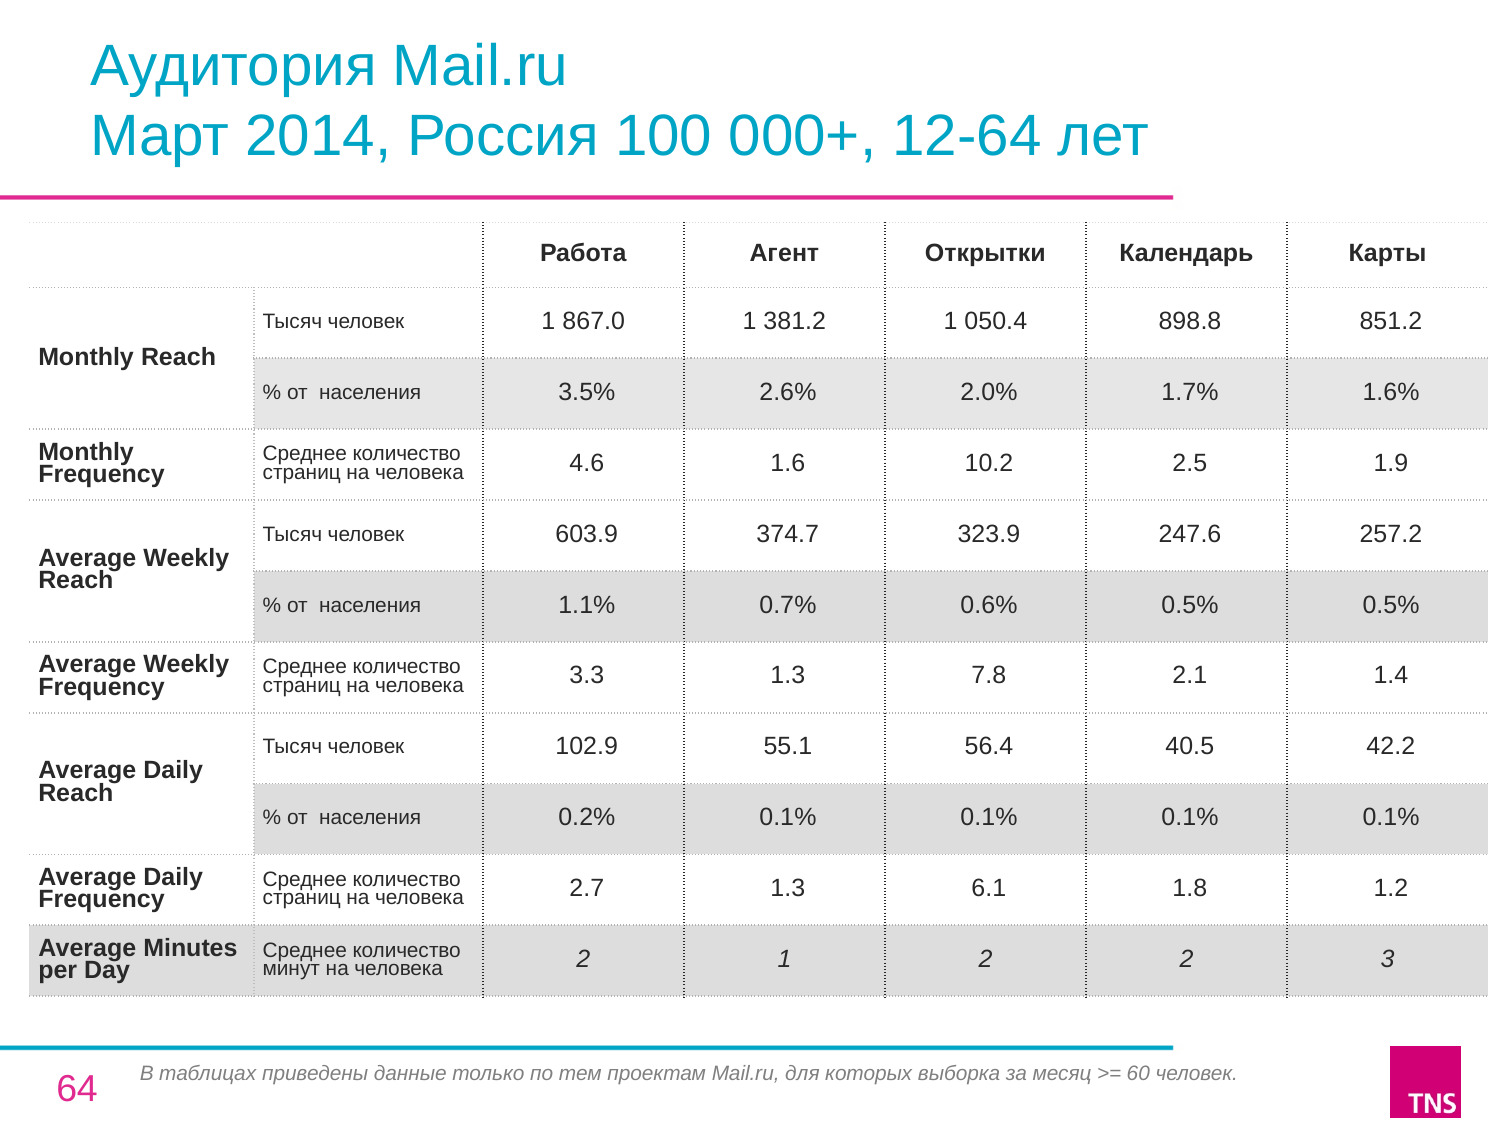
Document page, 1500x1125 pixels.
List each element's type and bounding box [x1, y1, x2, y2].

title [74, 8, 1476, 187]
text_box [124, 1052, 1463, 1092]
table_header [29, 223, 1488, 287]
slide_number [40, 1055, 392, 1125]
table_cell [29, 287, 1488, 996]
picture [0, 0, 1500, 1125]
